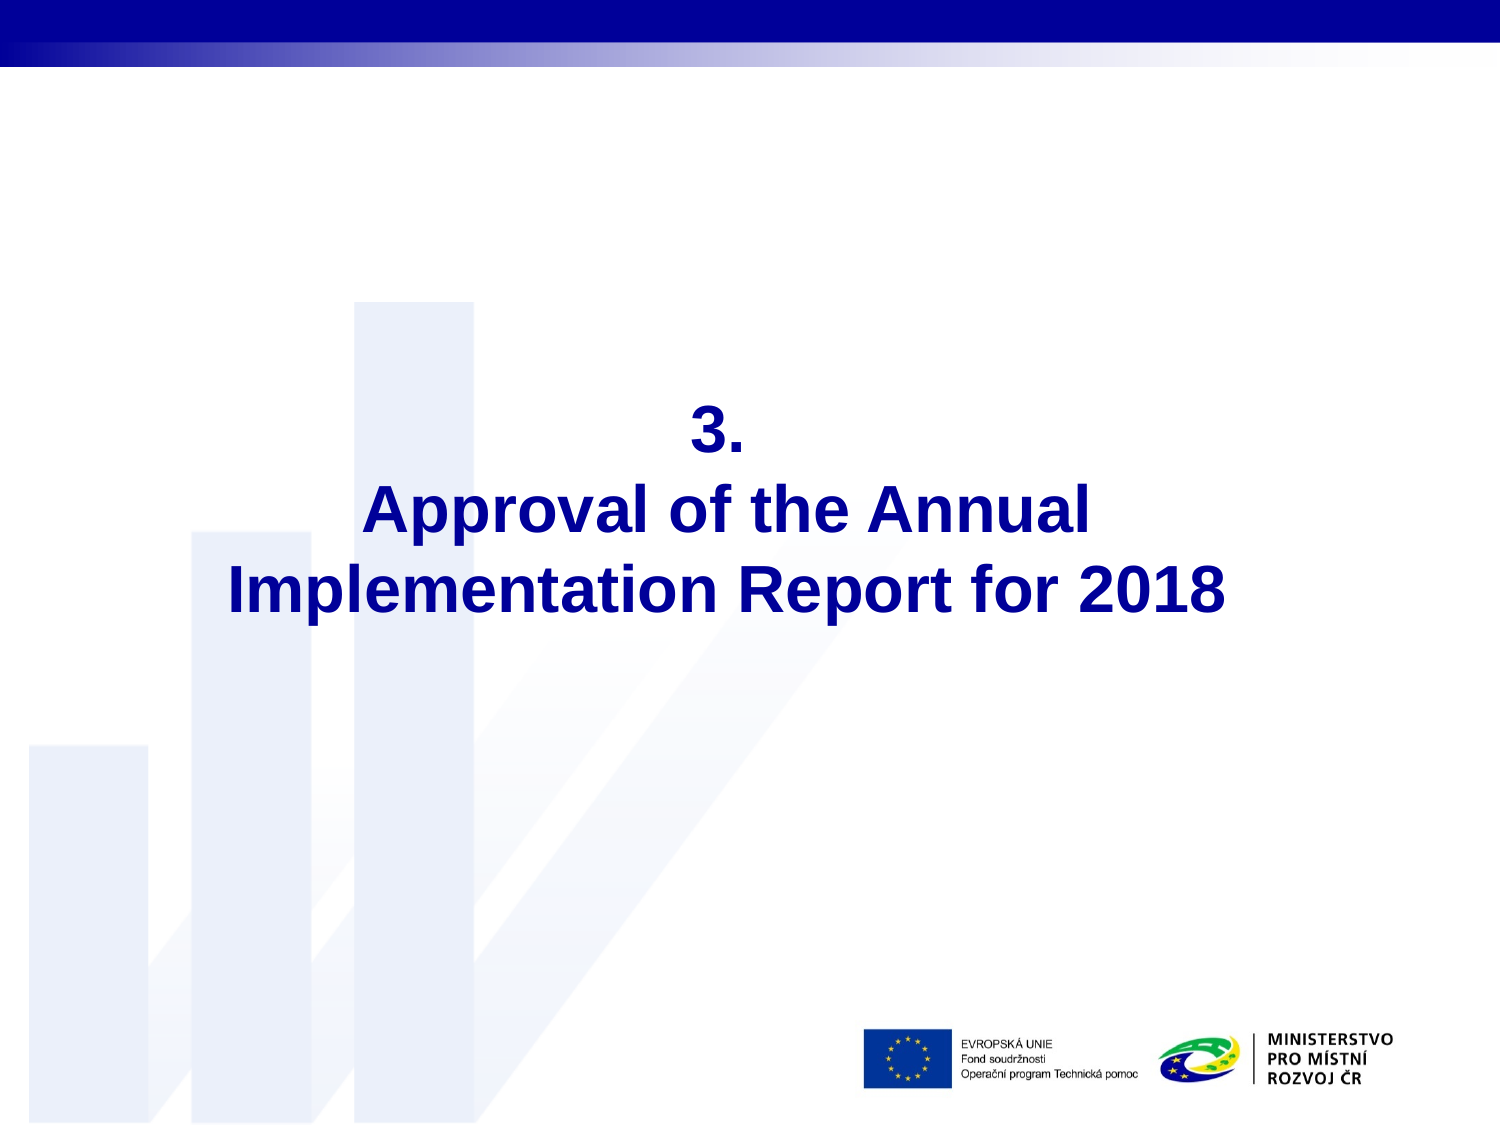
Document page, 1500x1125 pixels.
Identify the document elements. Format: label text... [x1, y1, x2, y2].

title 3. Approval of the Annual Implementation Report for 2018 [135, 302, 1319, 634]
picture [29, 302, 1412, 1125]
